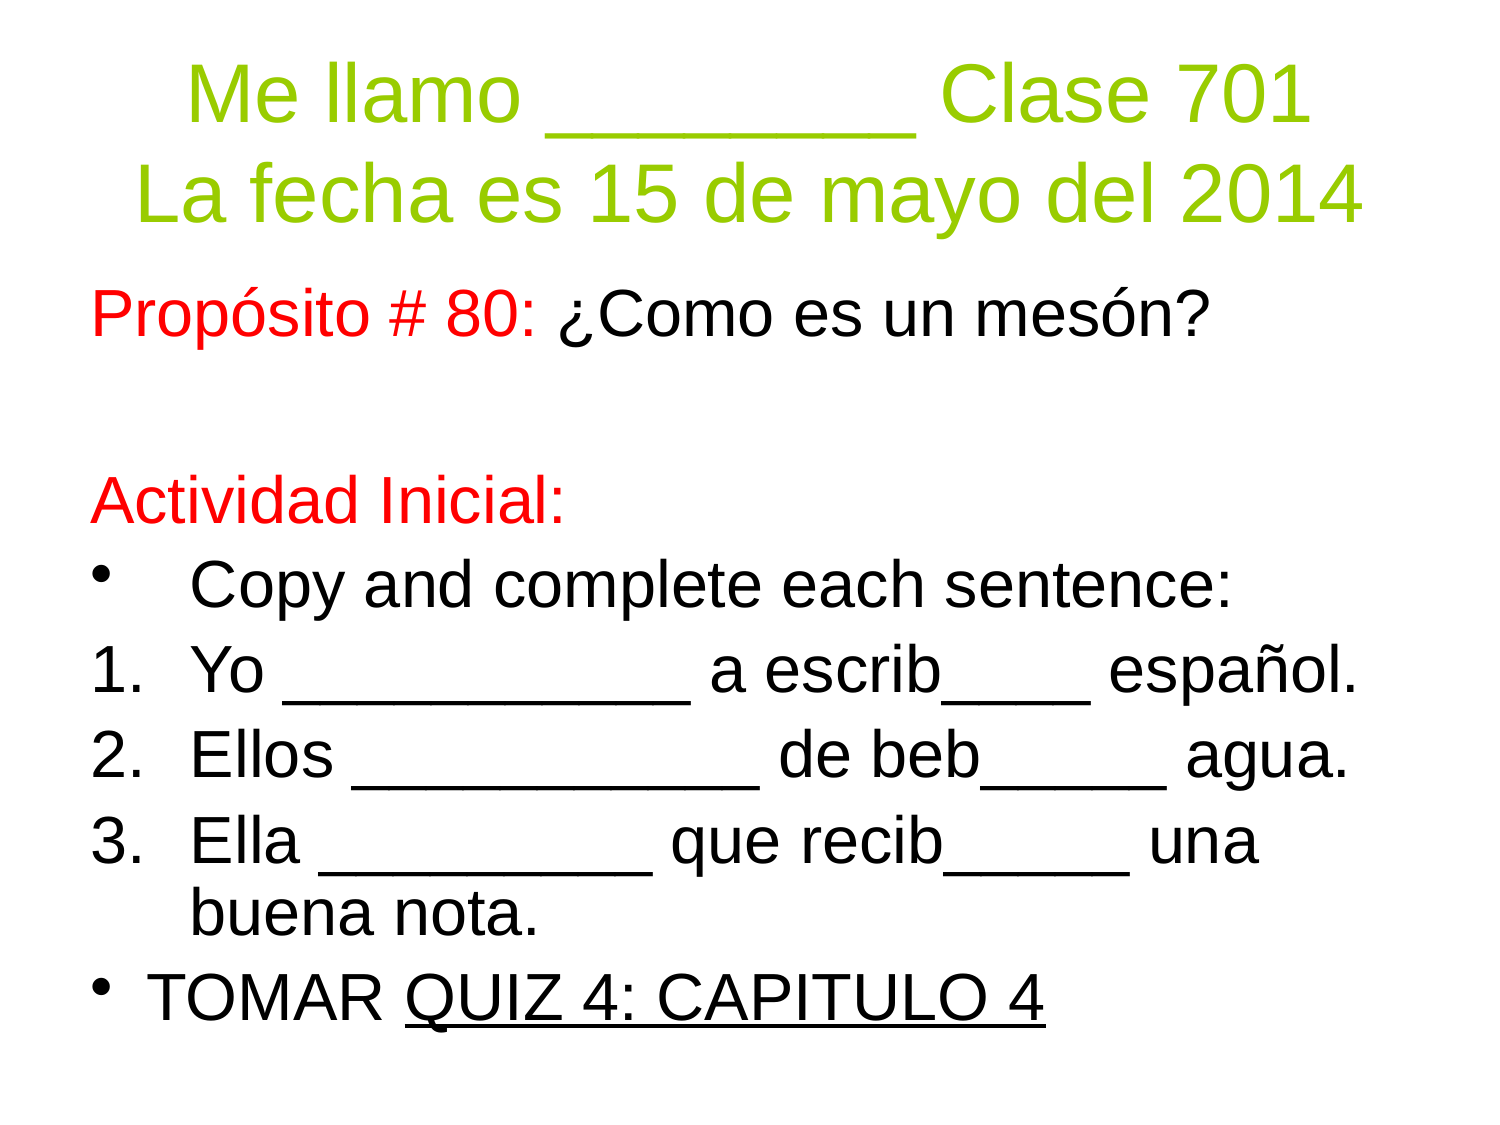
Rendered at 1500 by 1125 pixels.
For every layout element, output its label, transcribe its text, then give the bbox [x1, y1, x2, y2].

list Propósito # 80: ¿Como es un mesón? Actividad Inicial: Copy and complete each sentence: Yo ___________ a escrib____ español. Ellos ___________ de beb_____ agua. Ella _________ que recib_____ una buena nota. TOMAR QUIZ 4: CAPITULO 4 [75, 262, 1425, 1005]
title Me llamo ________ Clase 701 La fecha es 15 de mayo del 2014 [75, 45, 1425, 233]
